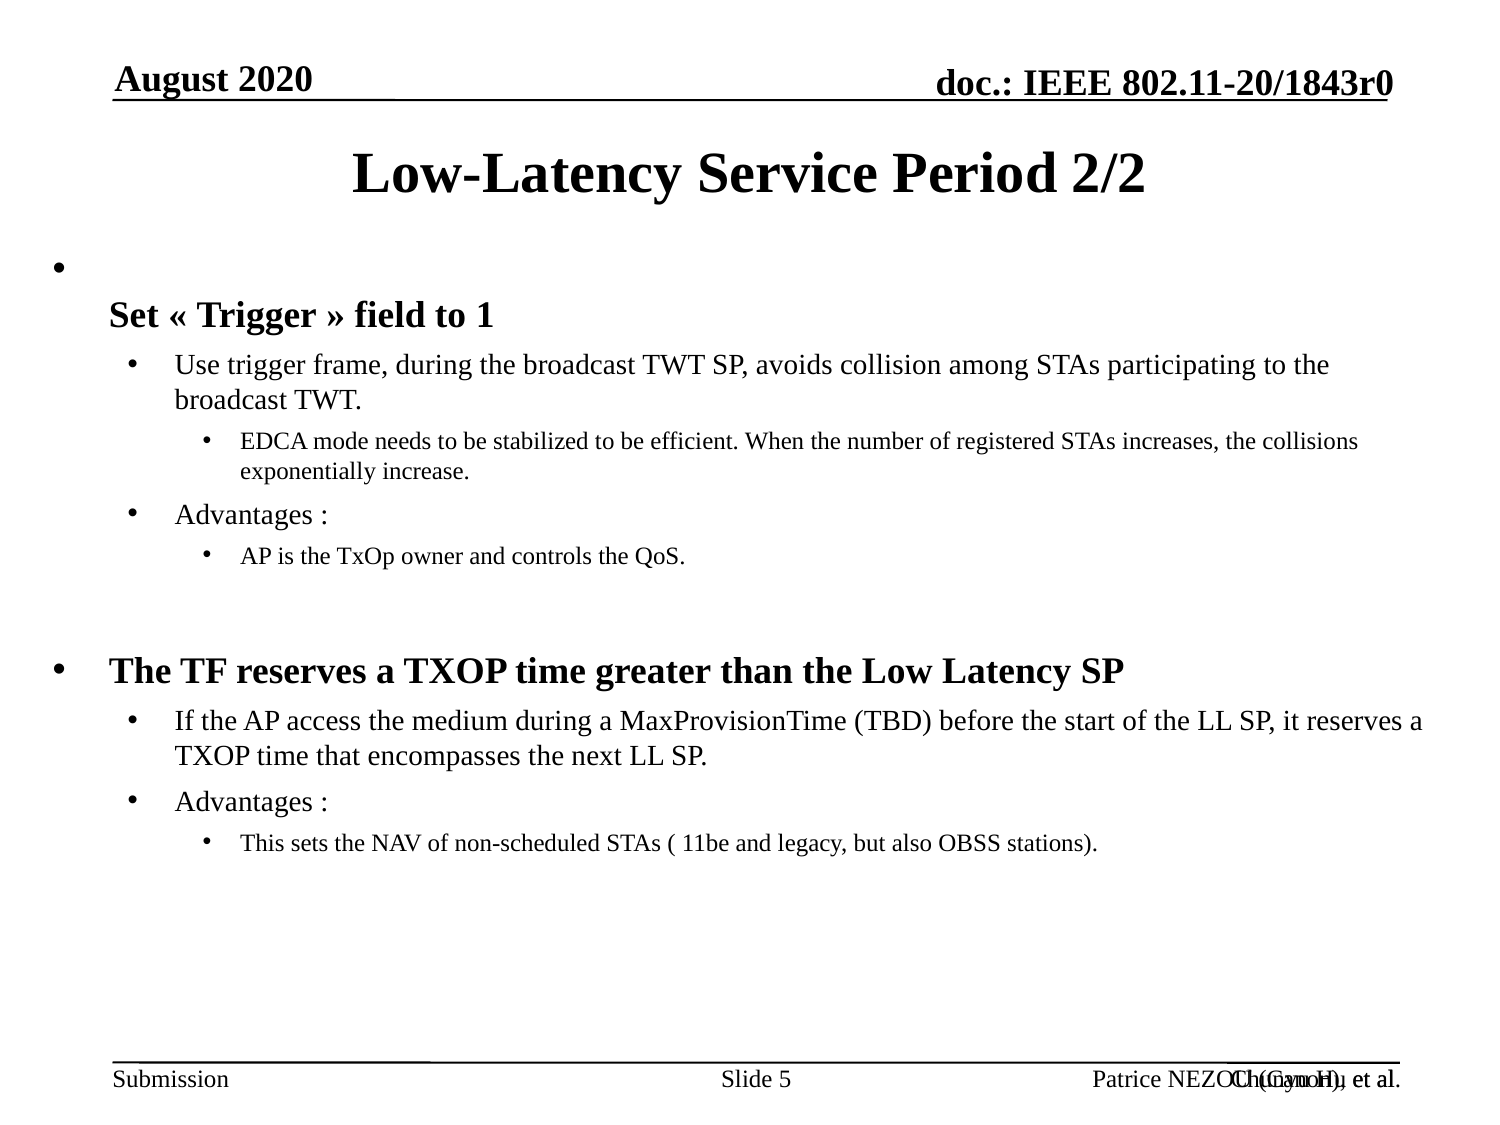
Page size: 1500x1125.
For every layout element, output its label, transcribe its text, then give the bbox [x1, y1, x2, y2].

title Low-Latency Service Period 2/2 [24, 112, 1476, 225]
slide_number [114, 54, 423, 100]
slide_number Slide 5 [712, 1061, 800, 1123]
list Set « Trigger » field to 1 Use trigger frame, during the broadcast TWT SP, avoids collision among STAs participating to the broadcast TWT. EDCA mode needs to be stabilized to be efficient. When the number of registered STAs increases, the collisions exponentially increase. Advantages : AP is the TxOp owner and controls the QoS. The TF reserves a TXOP time greater than the Low Latency SP If the AP access the medium during a MaxProvisionTime (TBD) before the start of the LL SP, it reserves a TXOP time that encompasses the next LL SP. Advantages : This sets the NAV of non-scheduled STAs ( 11be and legacy, but also OBSS stations). [37, 237, 1463, 1038]
footer Patrice NEZOU (Canon), et al [878, 1061, 1402, 1093]
